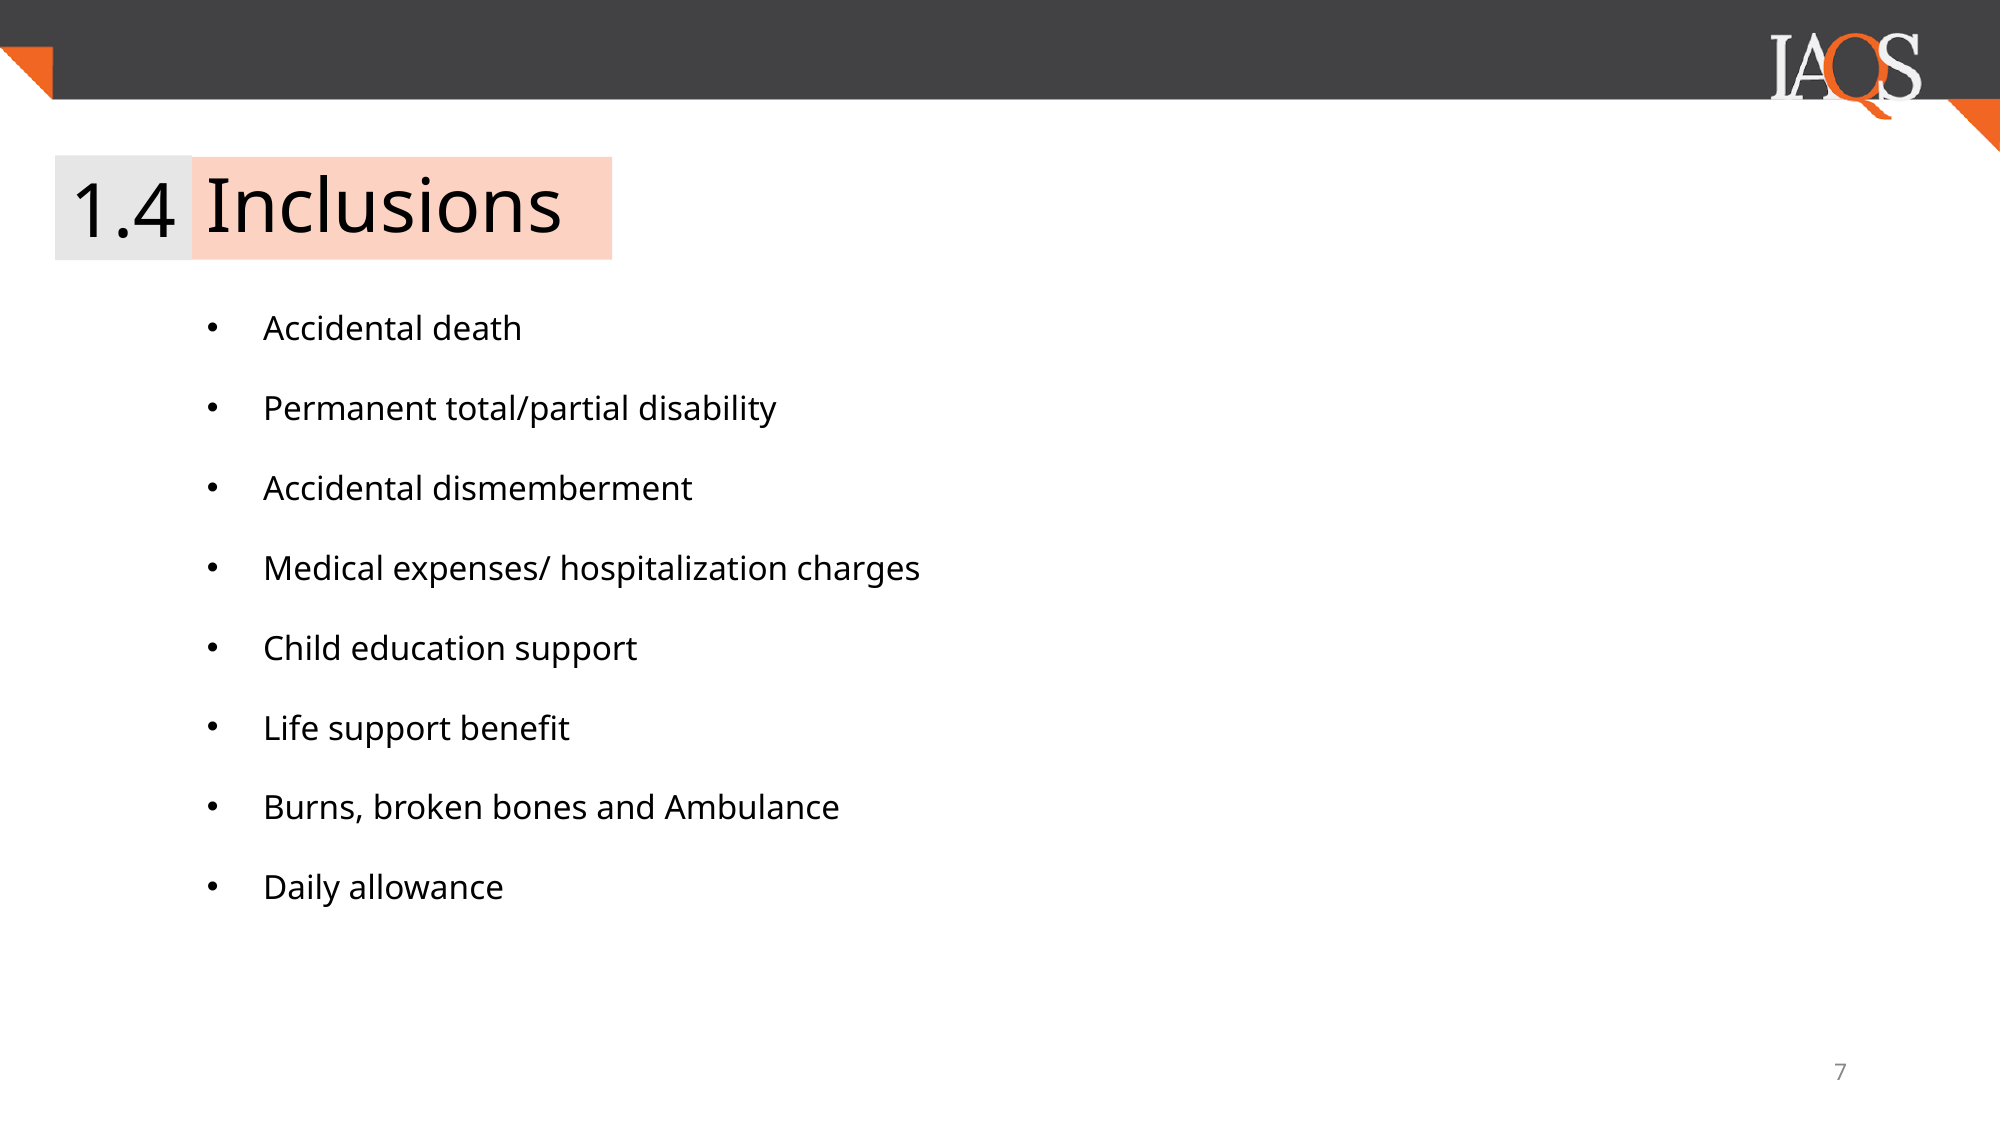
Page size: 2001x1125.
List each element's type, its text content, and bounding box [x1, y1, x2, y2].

title Inclusions [192, 156, 613, 260]
picture [0, 0, 2000, 152]
slide_number ‹#› [1412, 1042, 1863, 1103]
text_box 1.4 [55, 155, 192, 261]
text_box Accidental death Permanent total/partial disability Accidental dismemberment Medical expenses/ hospitalization charges Child education support Life support benefit Burns, broken bones and Ambulance Daily allowance [191, 299, 1017, 914]
